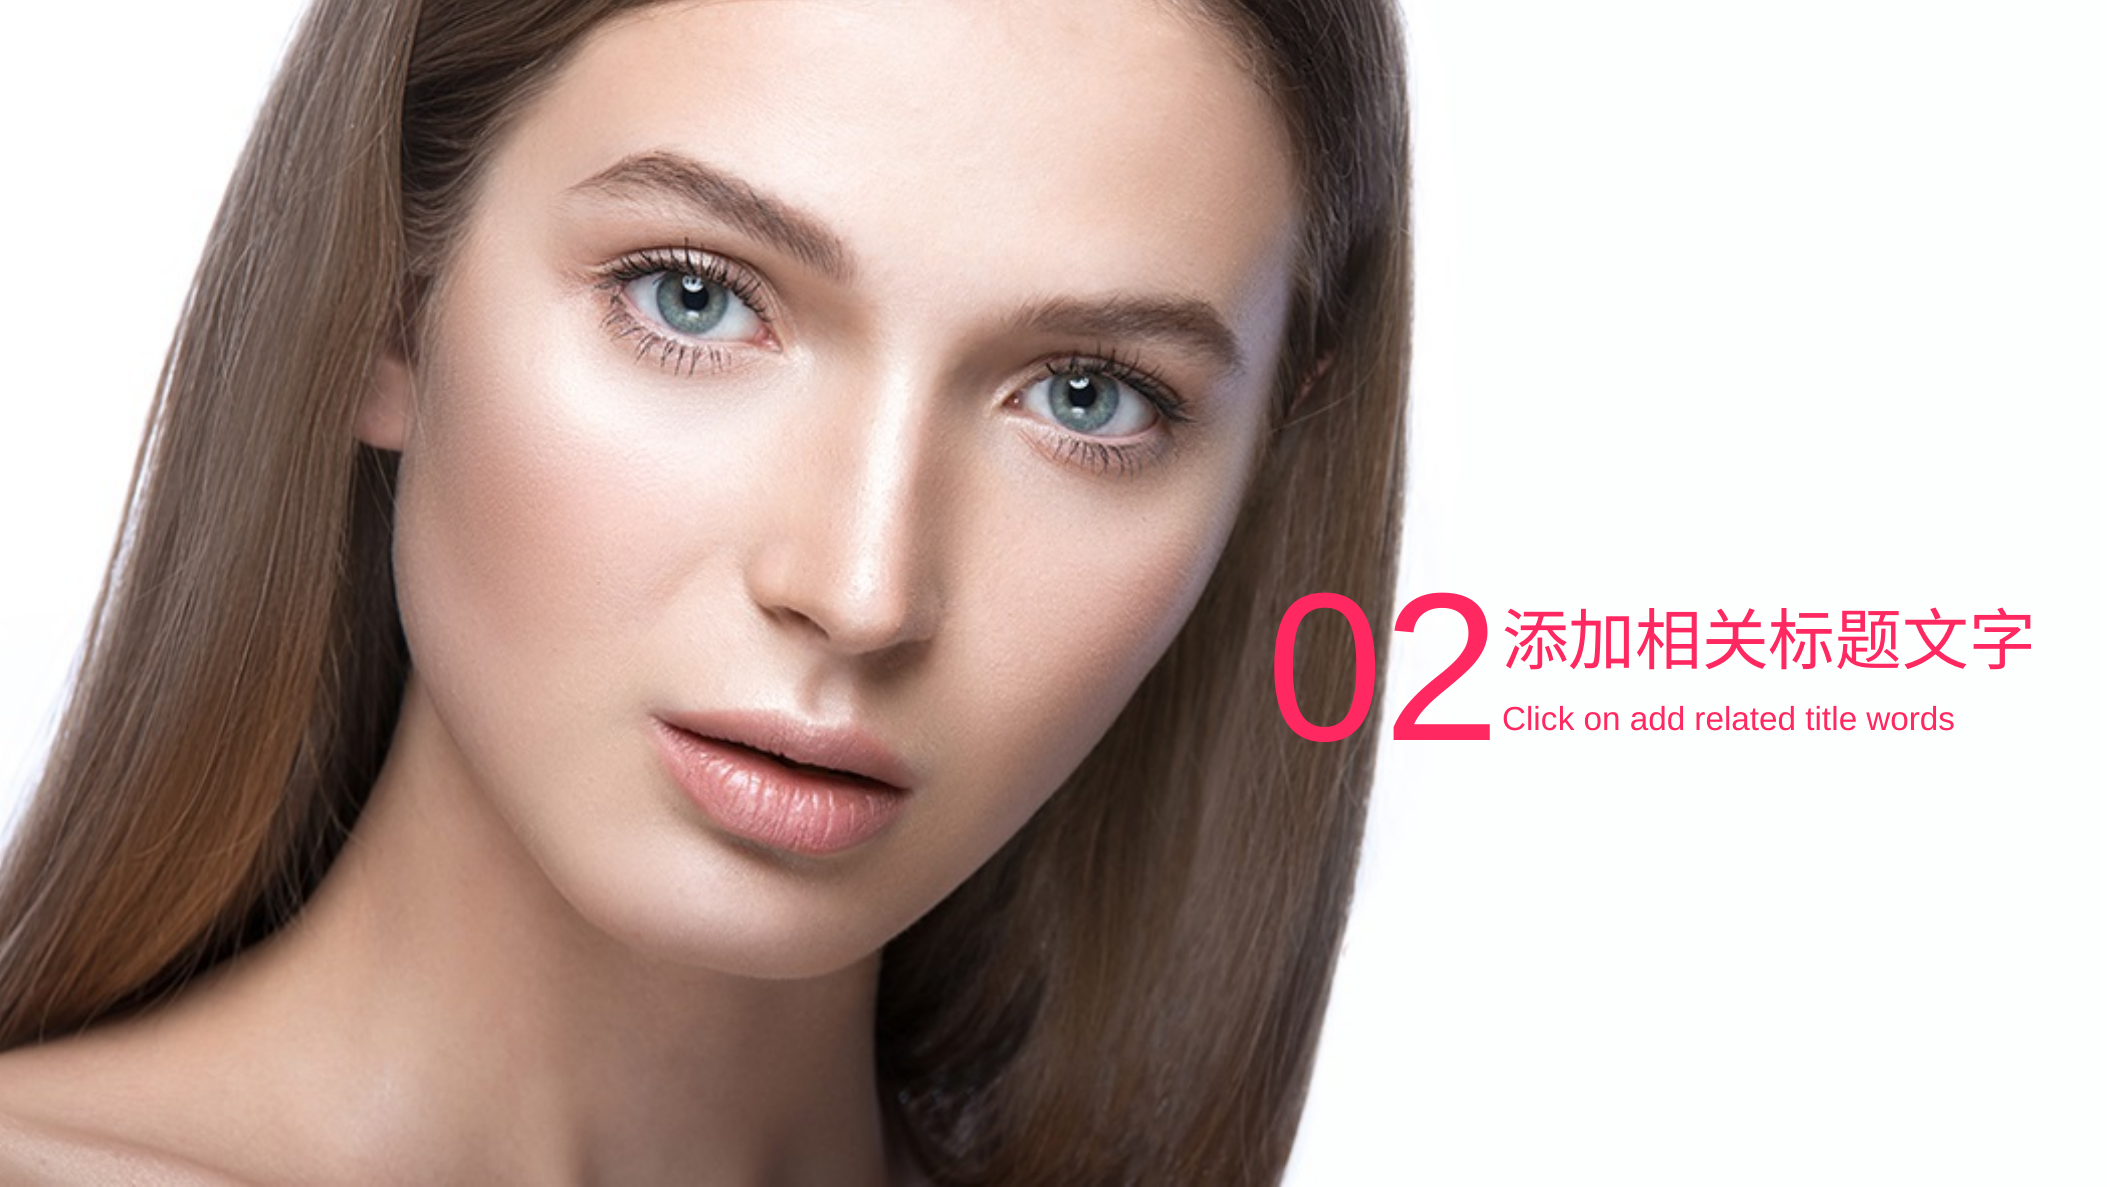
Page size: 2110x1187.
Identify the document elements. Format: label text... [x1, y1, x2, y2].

text_box [0, 0, 2110, 1187]
text_box 添加相关标题文字 [1502, 606, 2055, 679]
text_box Click on add related title words [1502, 701, 2107, 738]
text_box 02 [1266, 529, 1502, 783]
